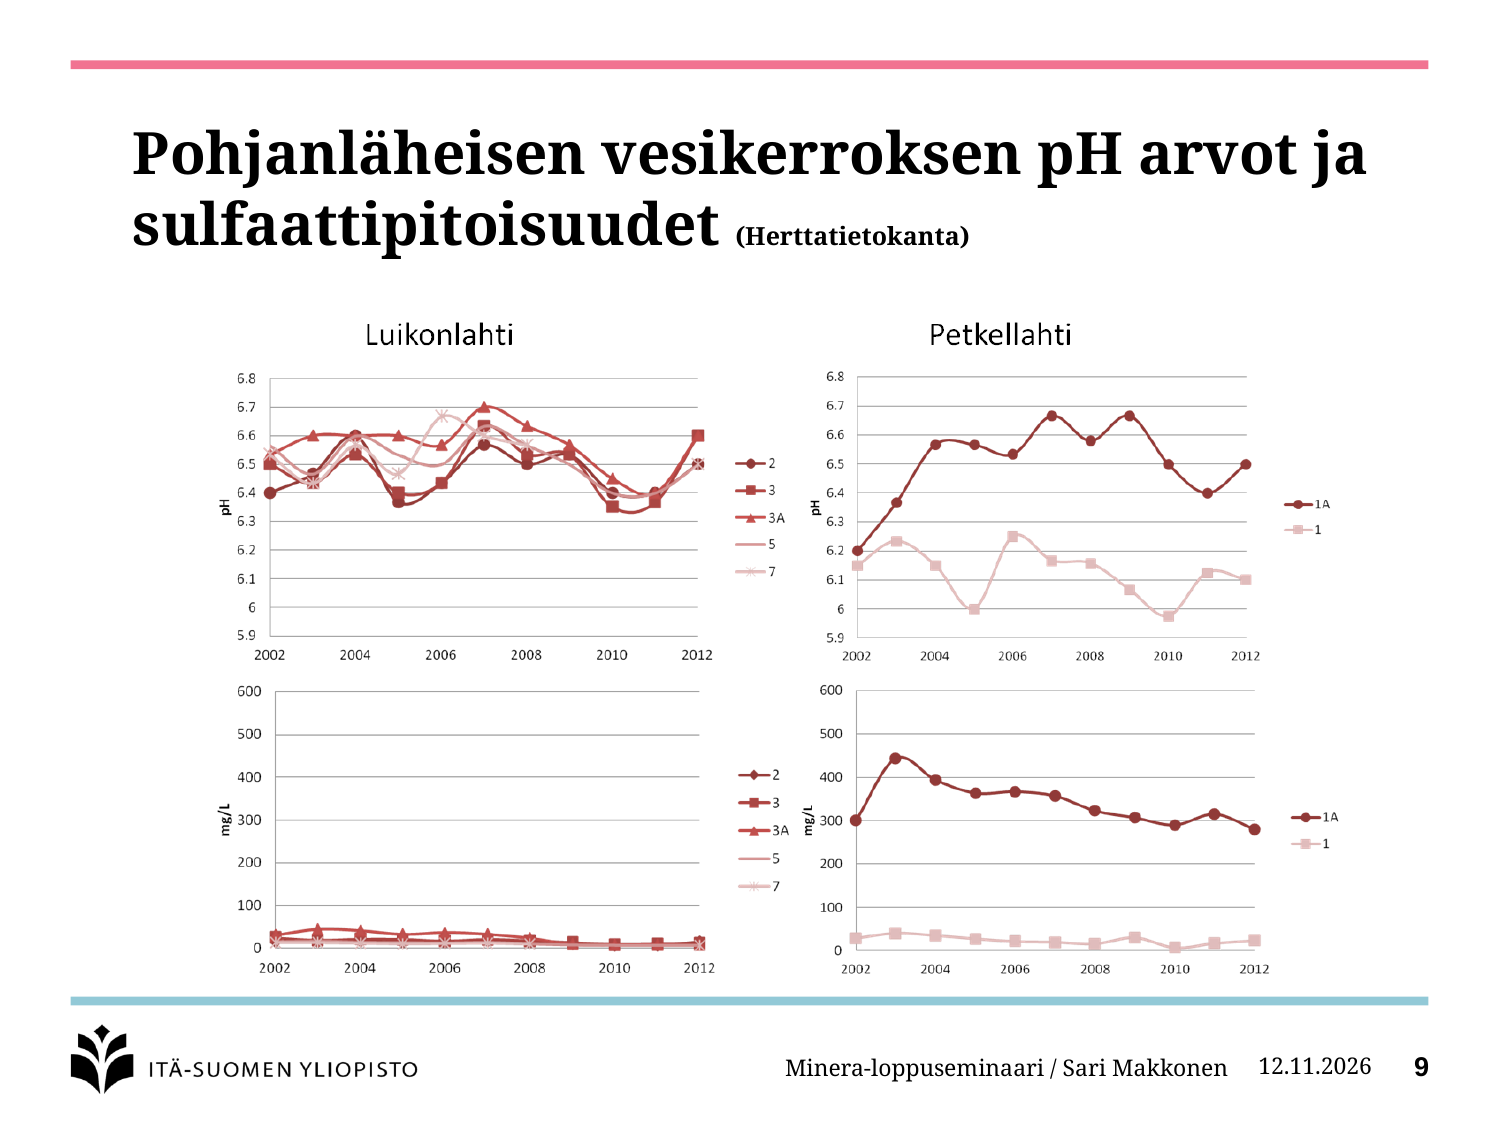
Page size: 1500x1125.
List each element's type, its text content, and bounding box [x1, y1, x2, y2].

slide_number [1229, 1046, 1369, 1089]
slide_number 9 [1369, 1046, 1430, 1089]
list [193, 302, 1354, 988]
footer Minera-loppuseminaari / Sari Makkonen [500, 1046, 1229, 1089]
picture [70, 1024, 422, 1094]
title Pohjanläheisen vesikerroksen pH arvot ja sulfaattipitoisuudet (Herttatietokanta) [117, 107, 1430, 274]
